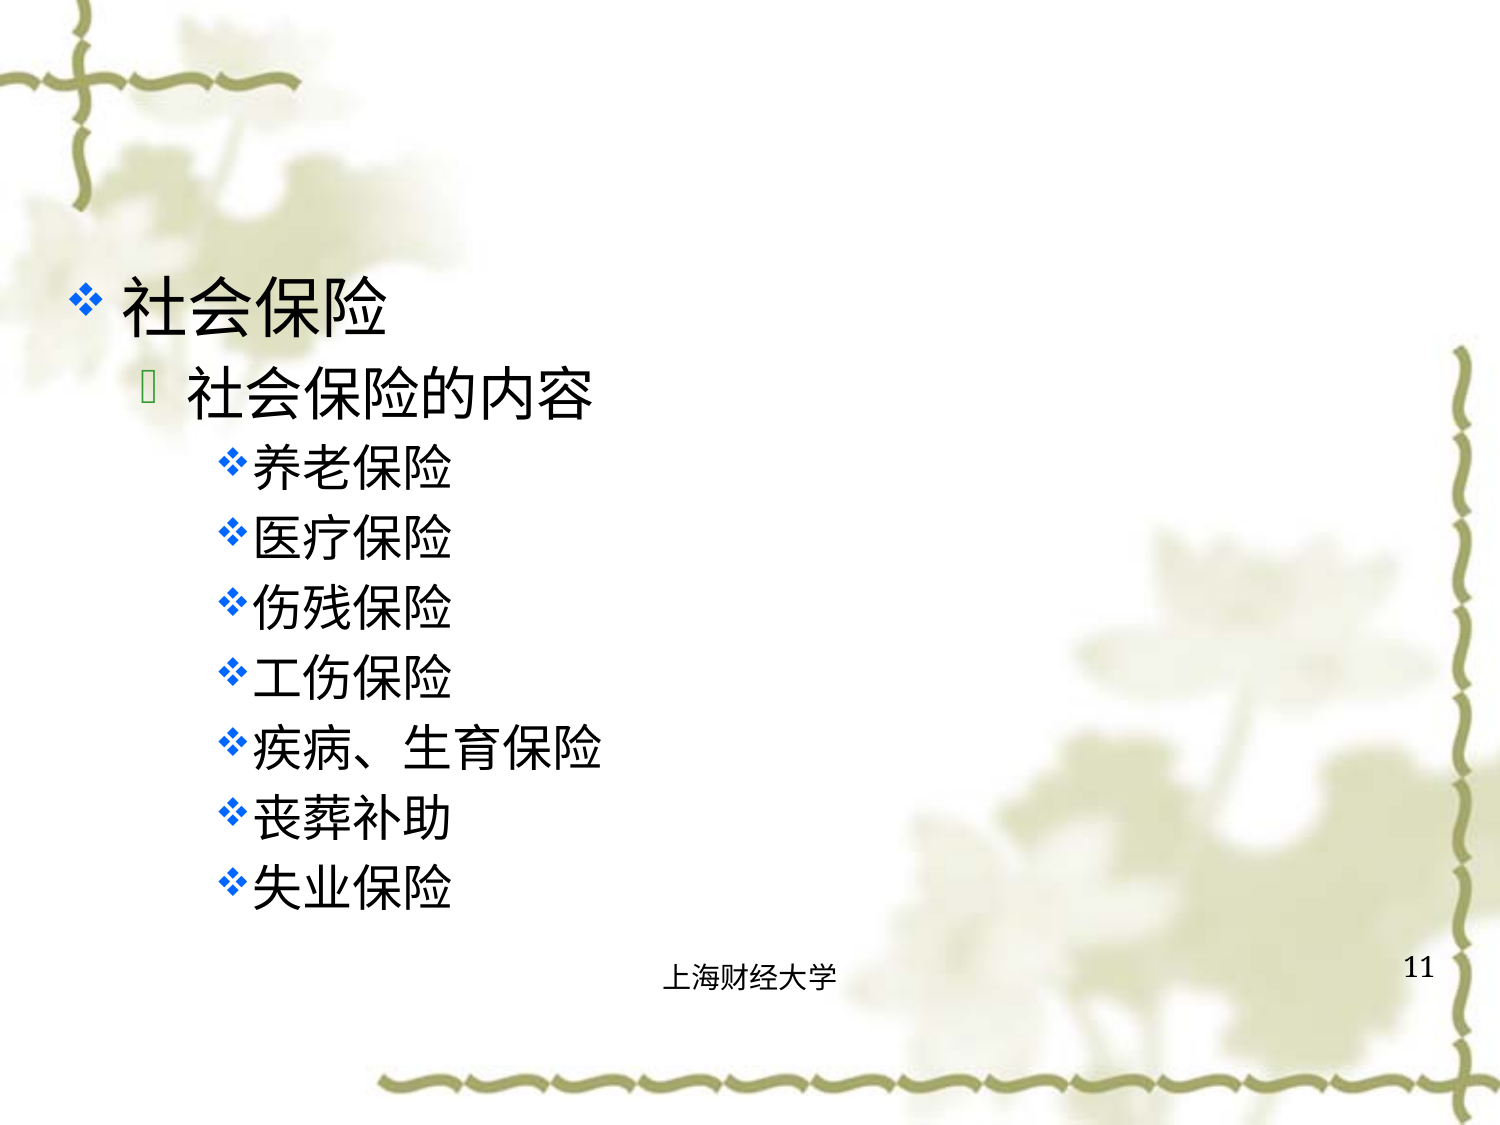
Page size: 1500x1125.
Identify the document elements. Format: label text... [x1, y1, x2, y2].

picture [0, 0, 1500, 1125]
footer 上海财经大学 [512, 952, 988, 1066]
slide_number 11 [1074, 940, 1451, 1066]
list 社会保险 社会保险的内容 养老保险 医疗保险 伤残保险 工伤保险 疾病、生育保险 丧葬补助 失业保险 [49, 257, 1452, 963]
